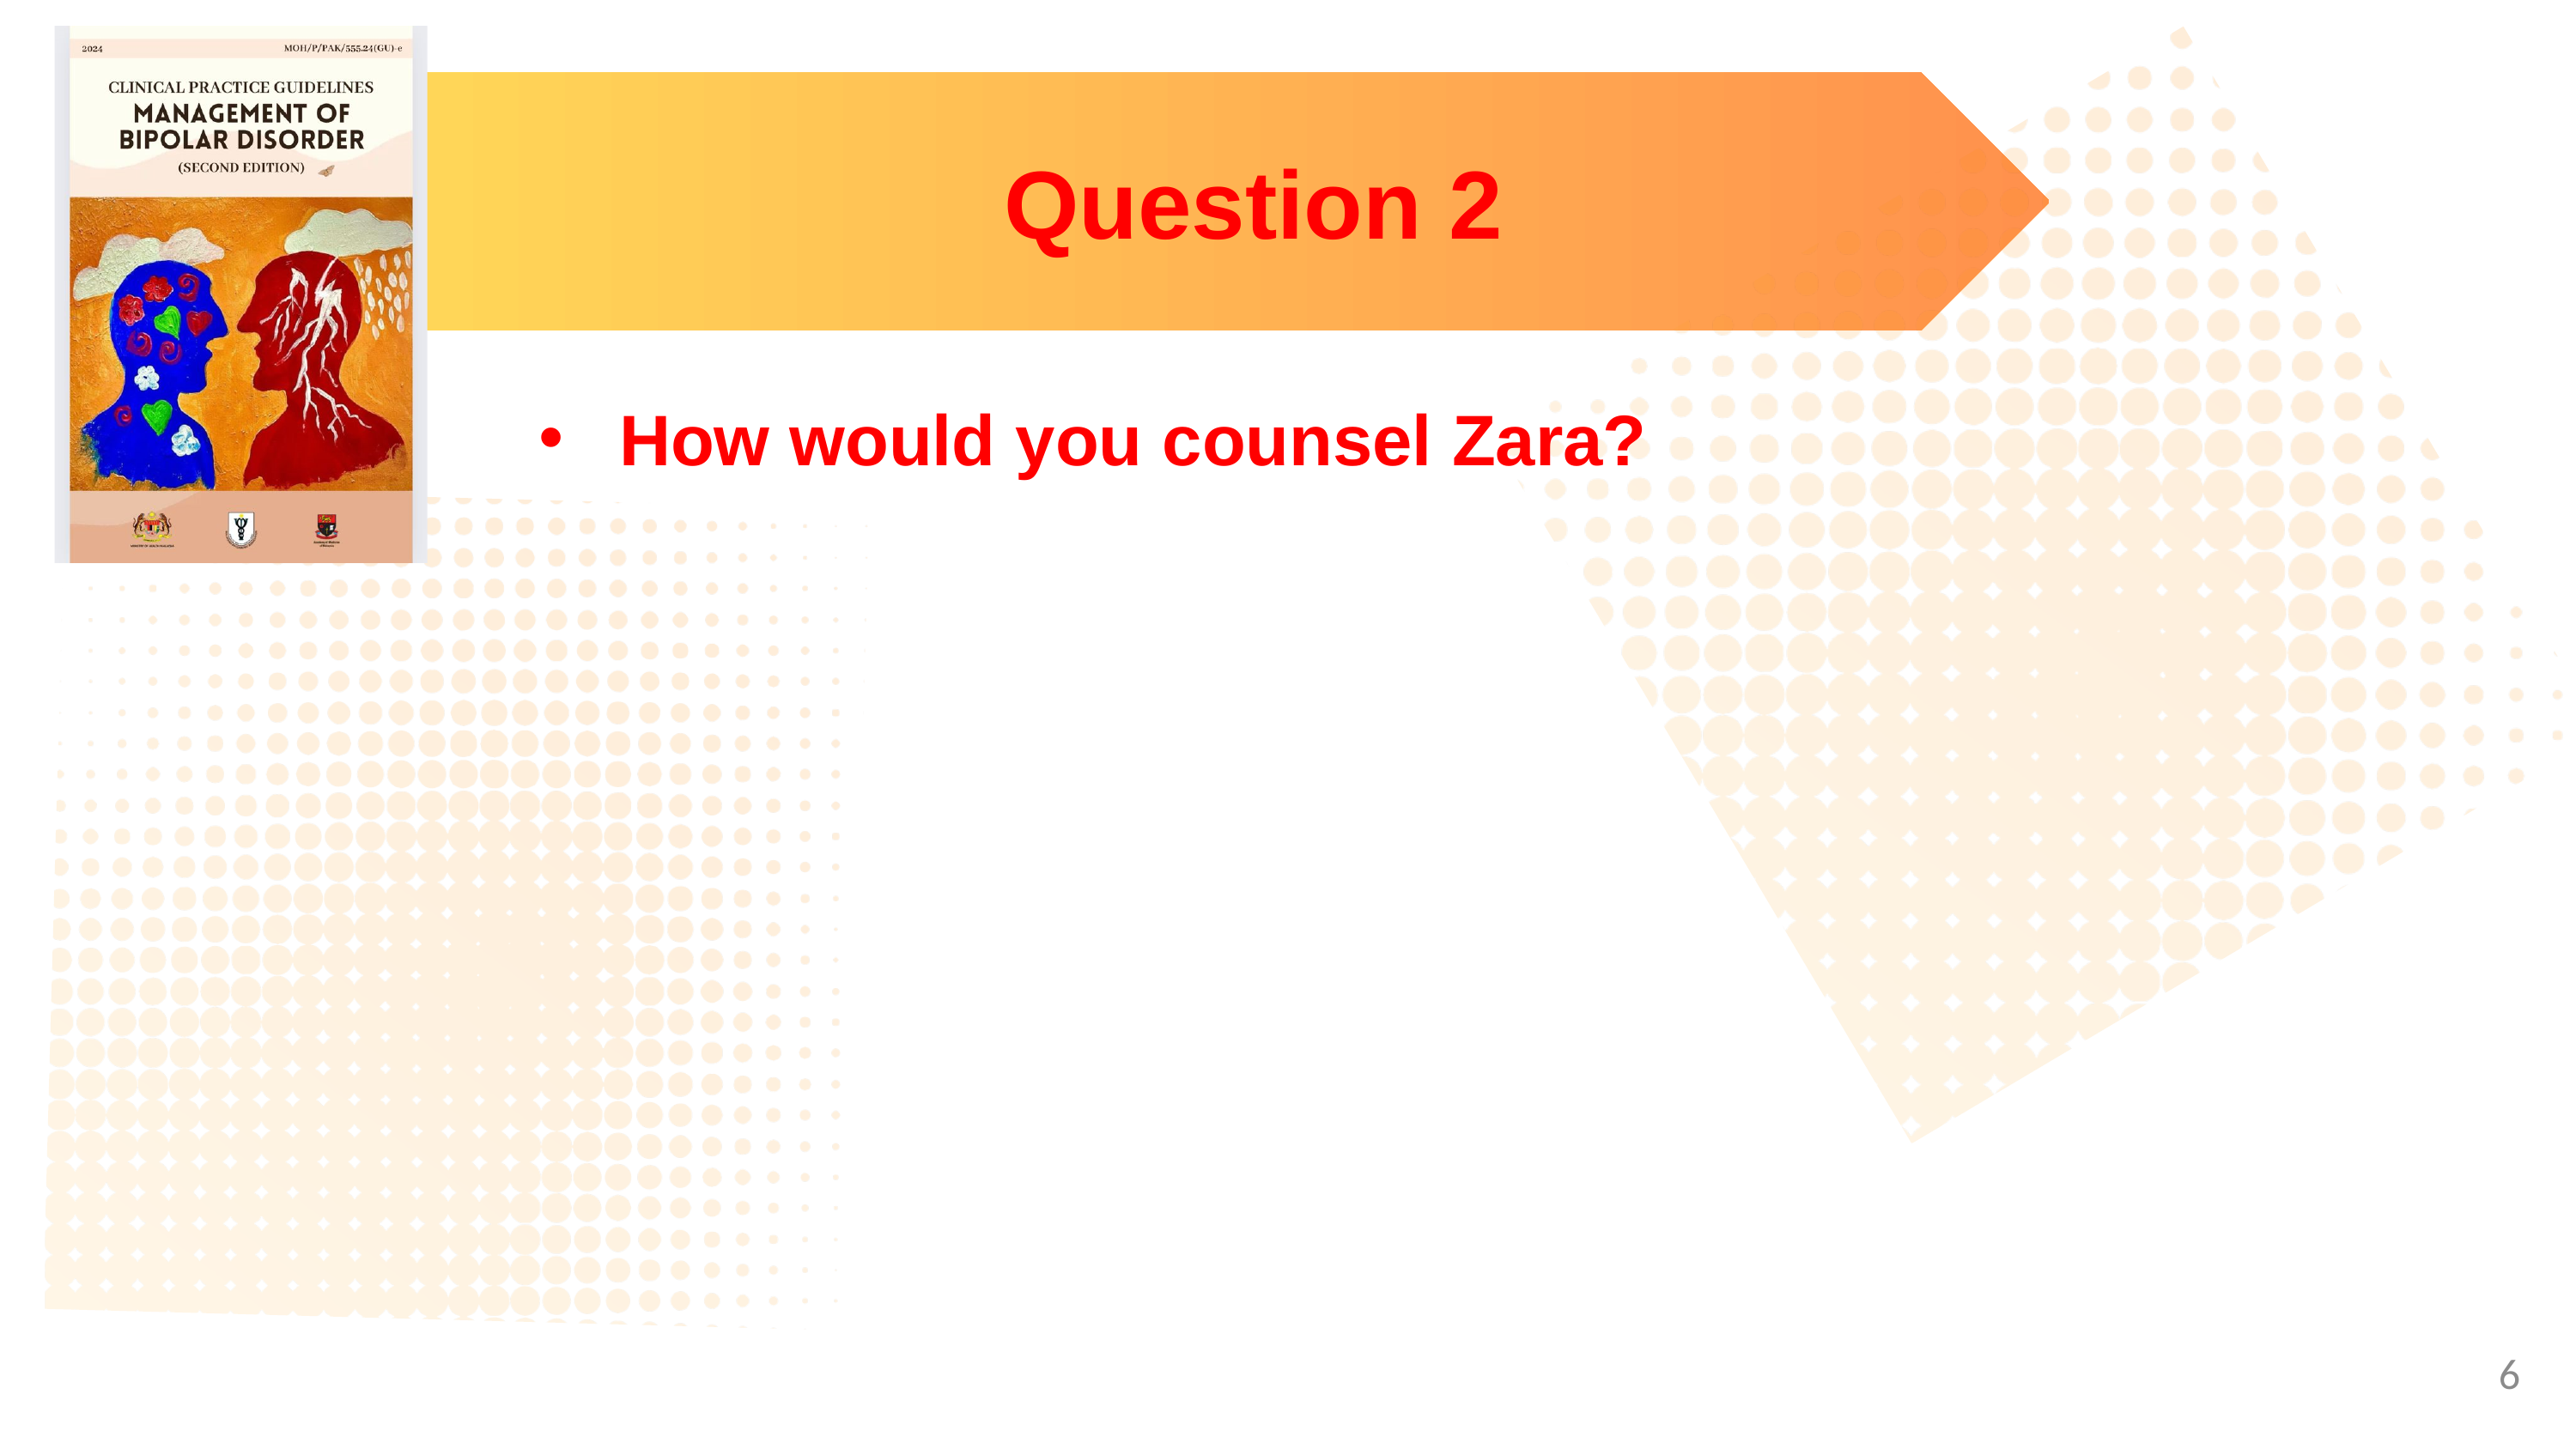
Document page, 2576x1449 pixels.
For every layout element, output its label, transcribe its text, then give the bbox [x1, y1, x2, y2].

text_box [43, 496, 870, 1331]
slide_number 6 [2233, 1346, 2533, 1398]
text_box How would you counsel Zara? [526, 387, 1911, 487]
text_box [240, 72, 2049, 331]
text_box [1521, 26, 2576, 1144]
text_box [54, 26, 428, 563]
